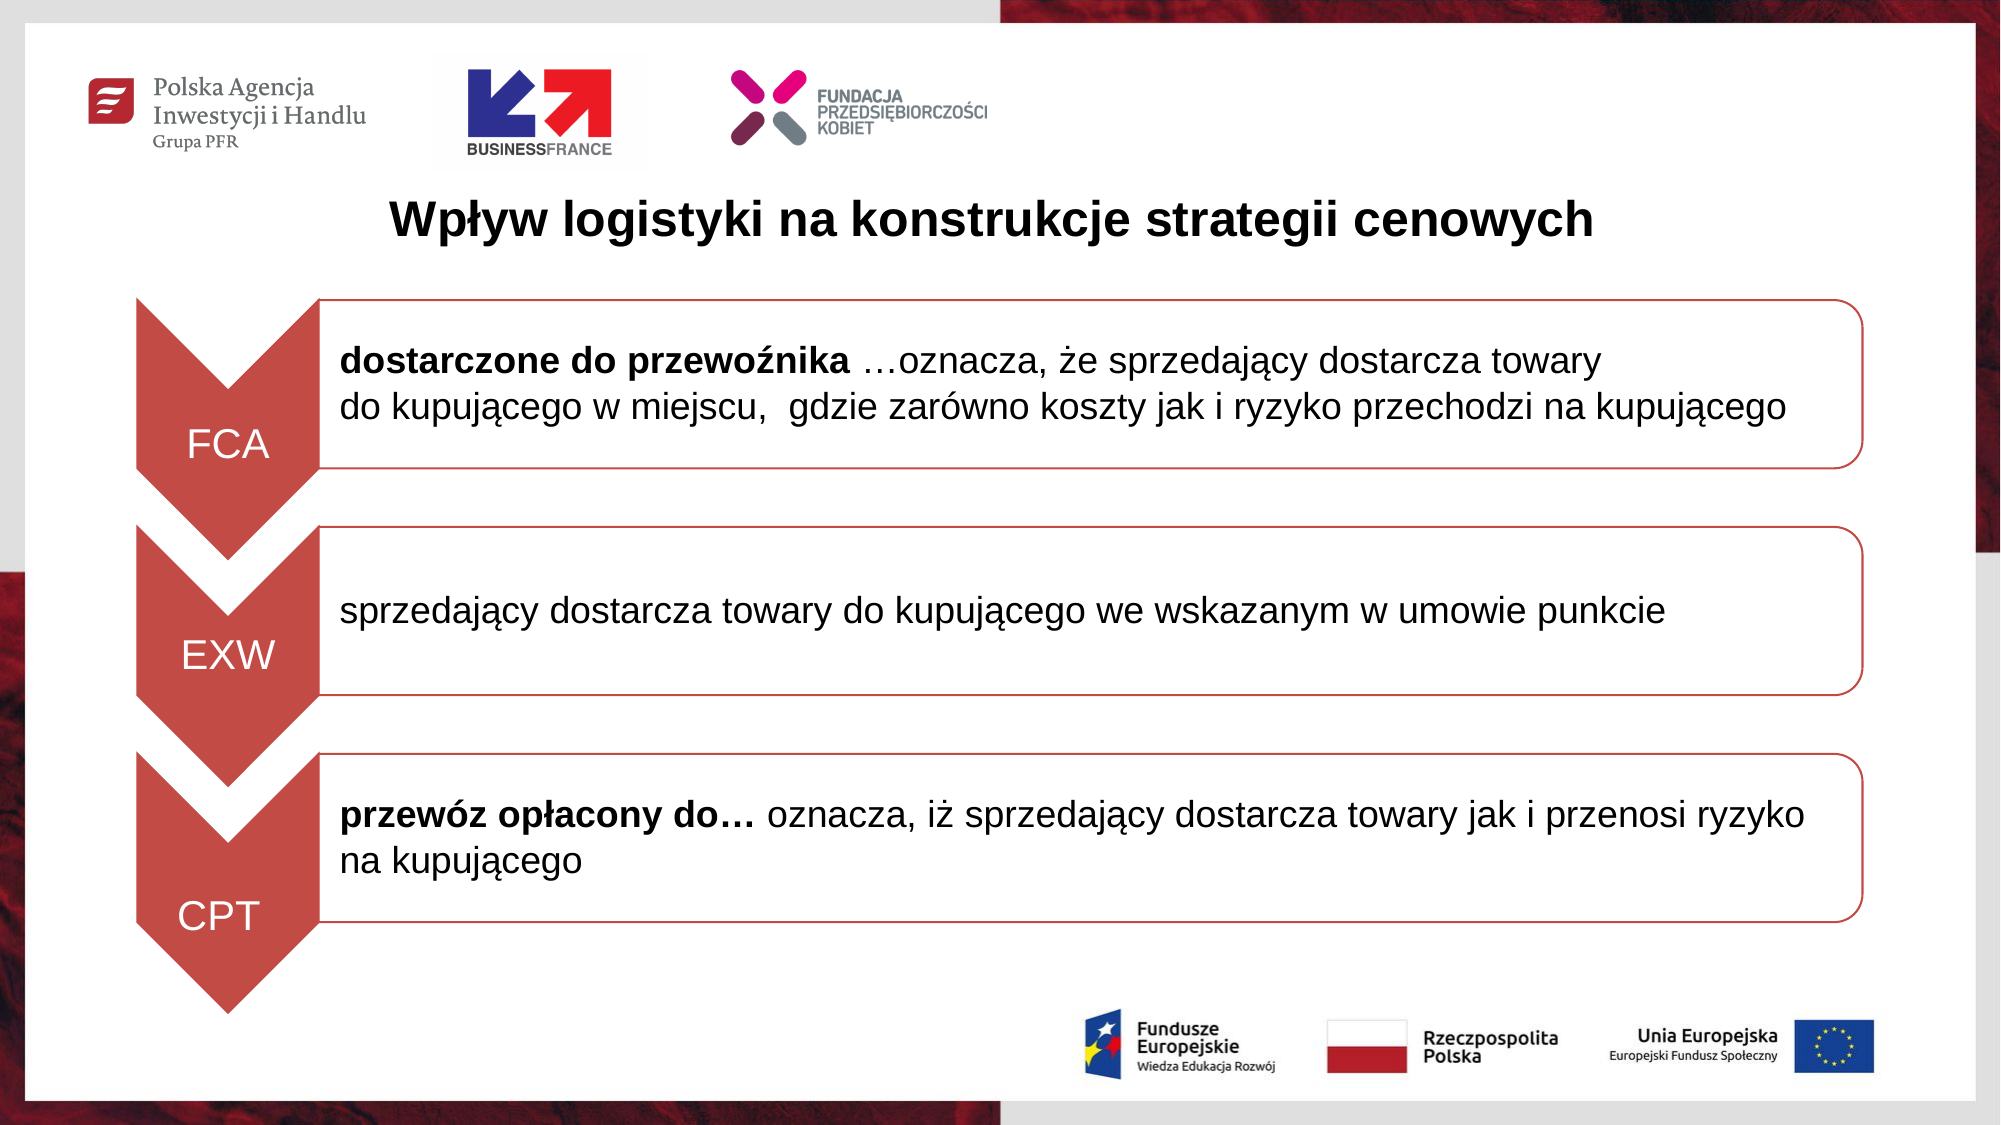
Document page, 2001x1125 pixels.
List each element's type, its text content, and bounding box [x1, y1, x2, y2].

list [137, 299, 1863, 1014]
title Wpływ logistyki na konstrukcje strategii cenowych [137, 111, 1863, 299]
picture [0, 0, 2001, 1125]
